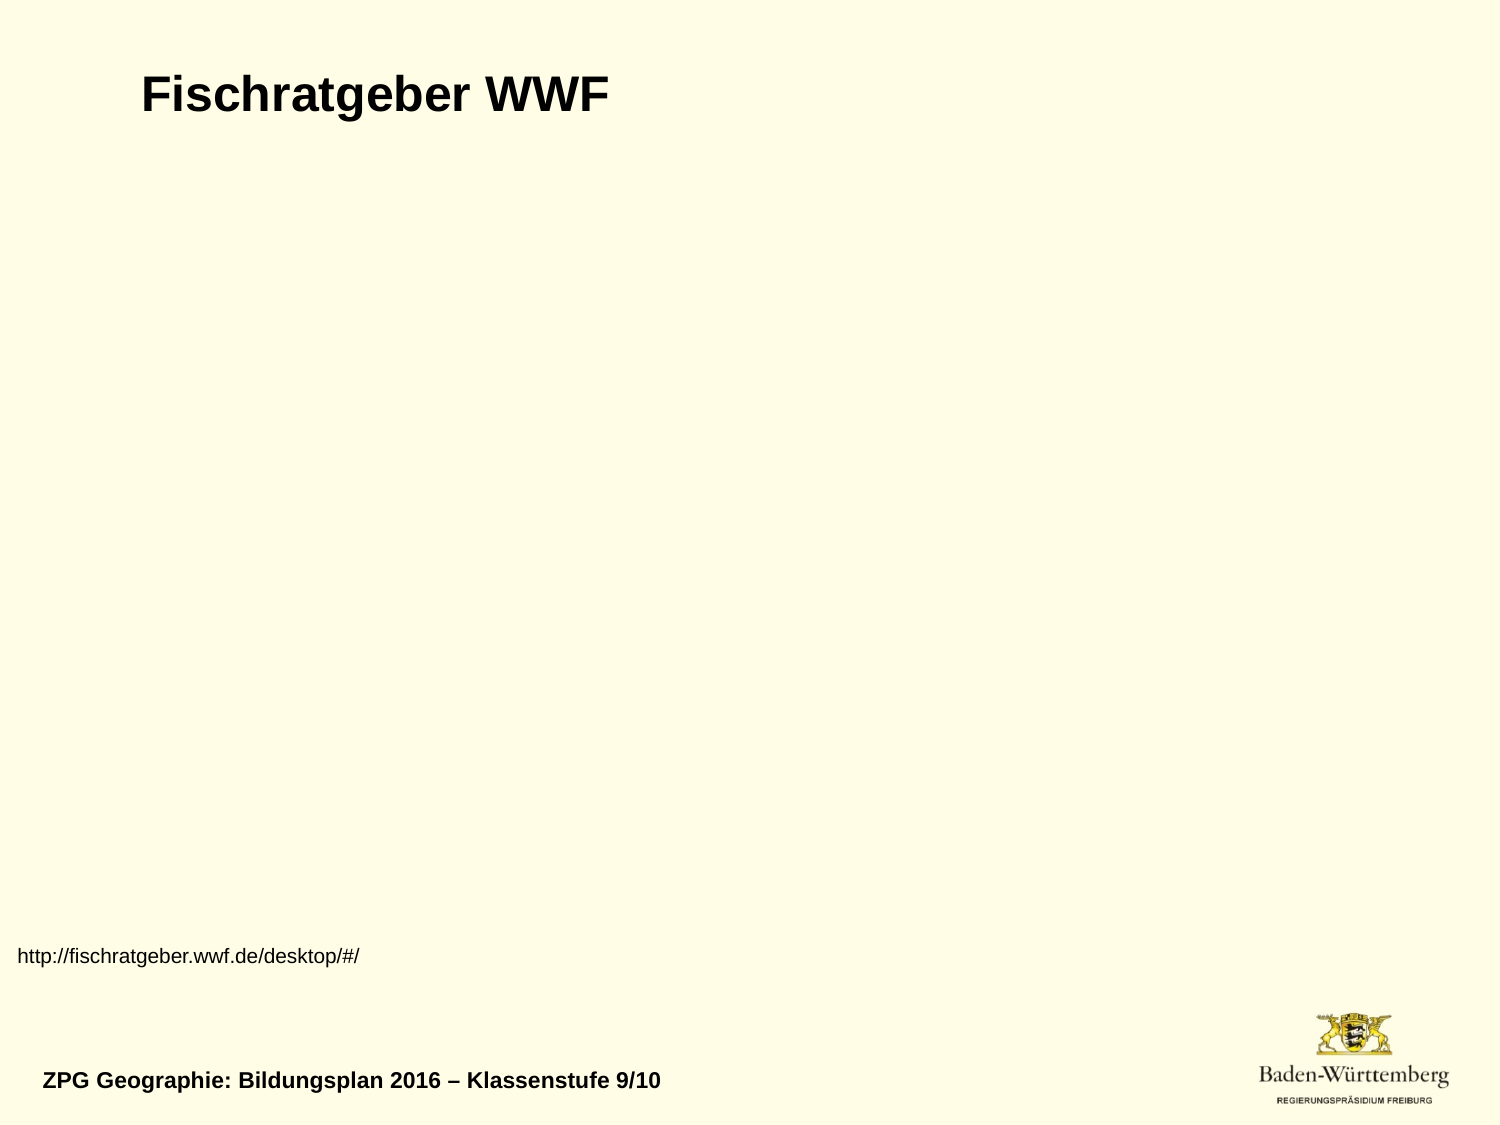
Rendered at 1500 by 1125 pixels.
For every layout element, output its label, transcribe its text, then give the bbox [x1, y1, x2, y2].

text_box http://fischratgeber.wwf.de/desktop/#/ [2, 935, 375, 976]
picture [1257, 1011, 1451, 1106]
text_box Fischratgeber WWF [126, 54, 626, 130]
